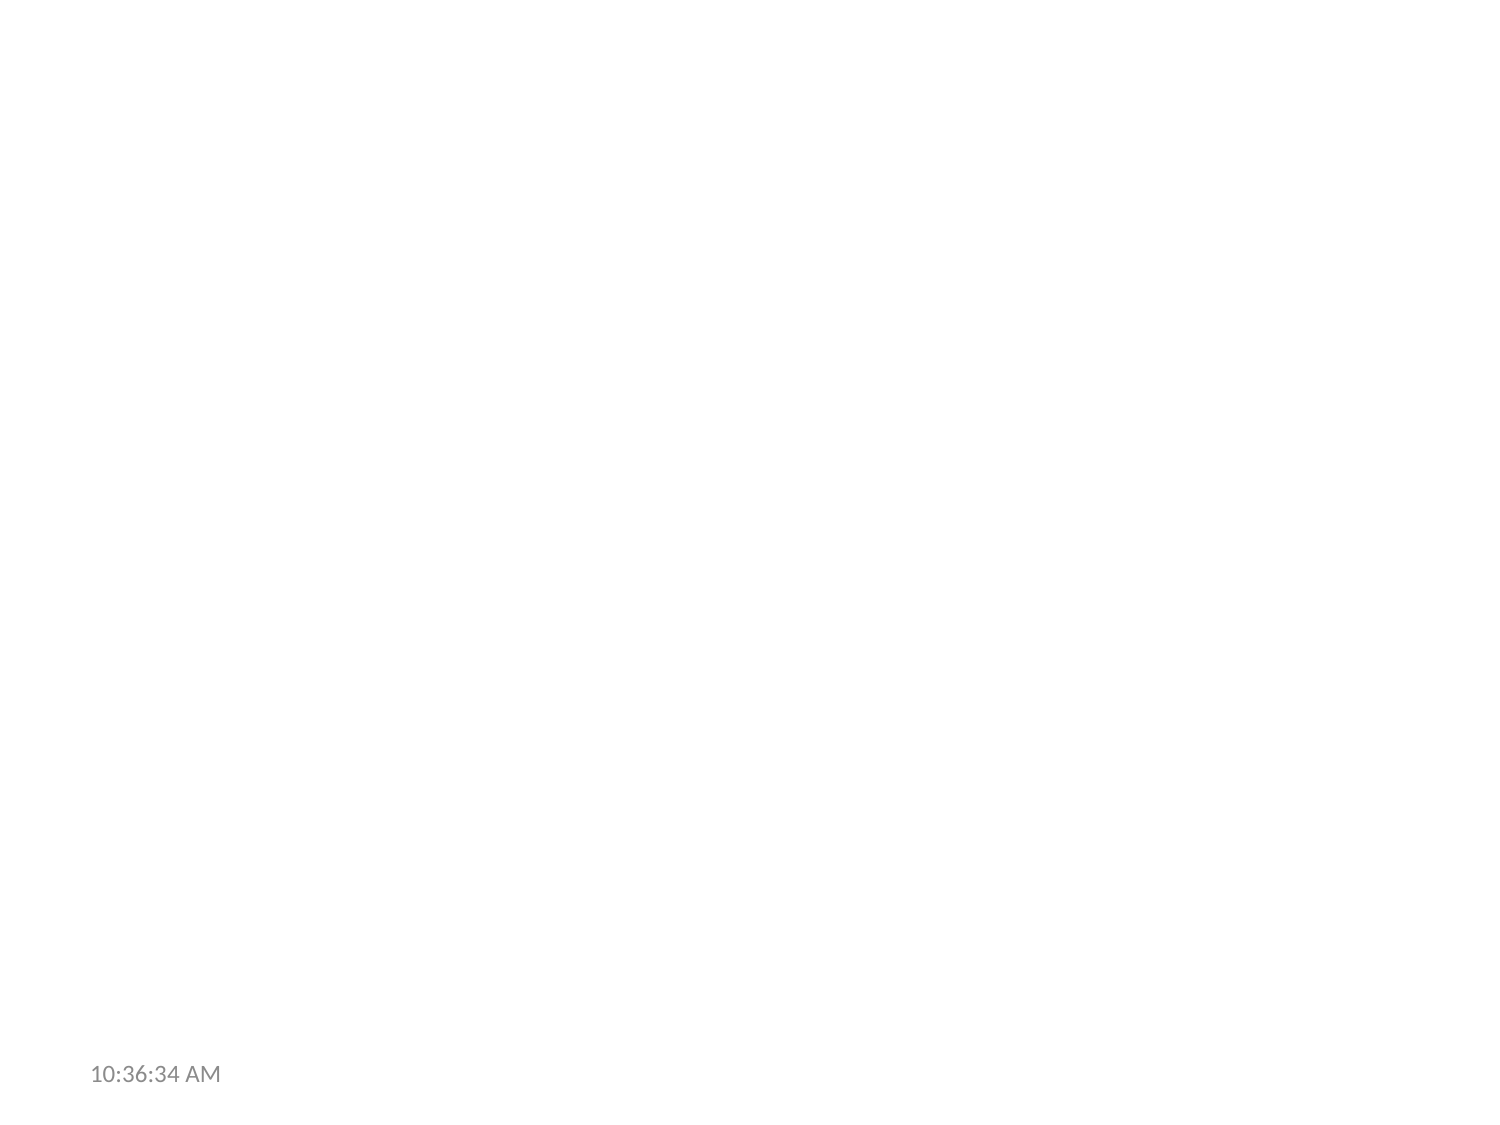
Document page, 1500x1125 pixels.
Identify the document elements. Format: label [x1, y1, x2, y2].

slide_number [75, 1042, 425, 1103]
